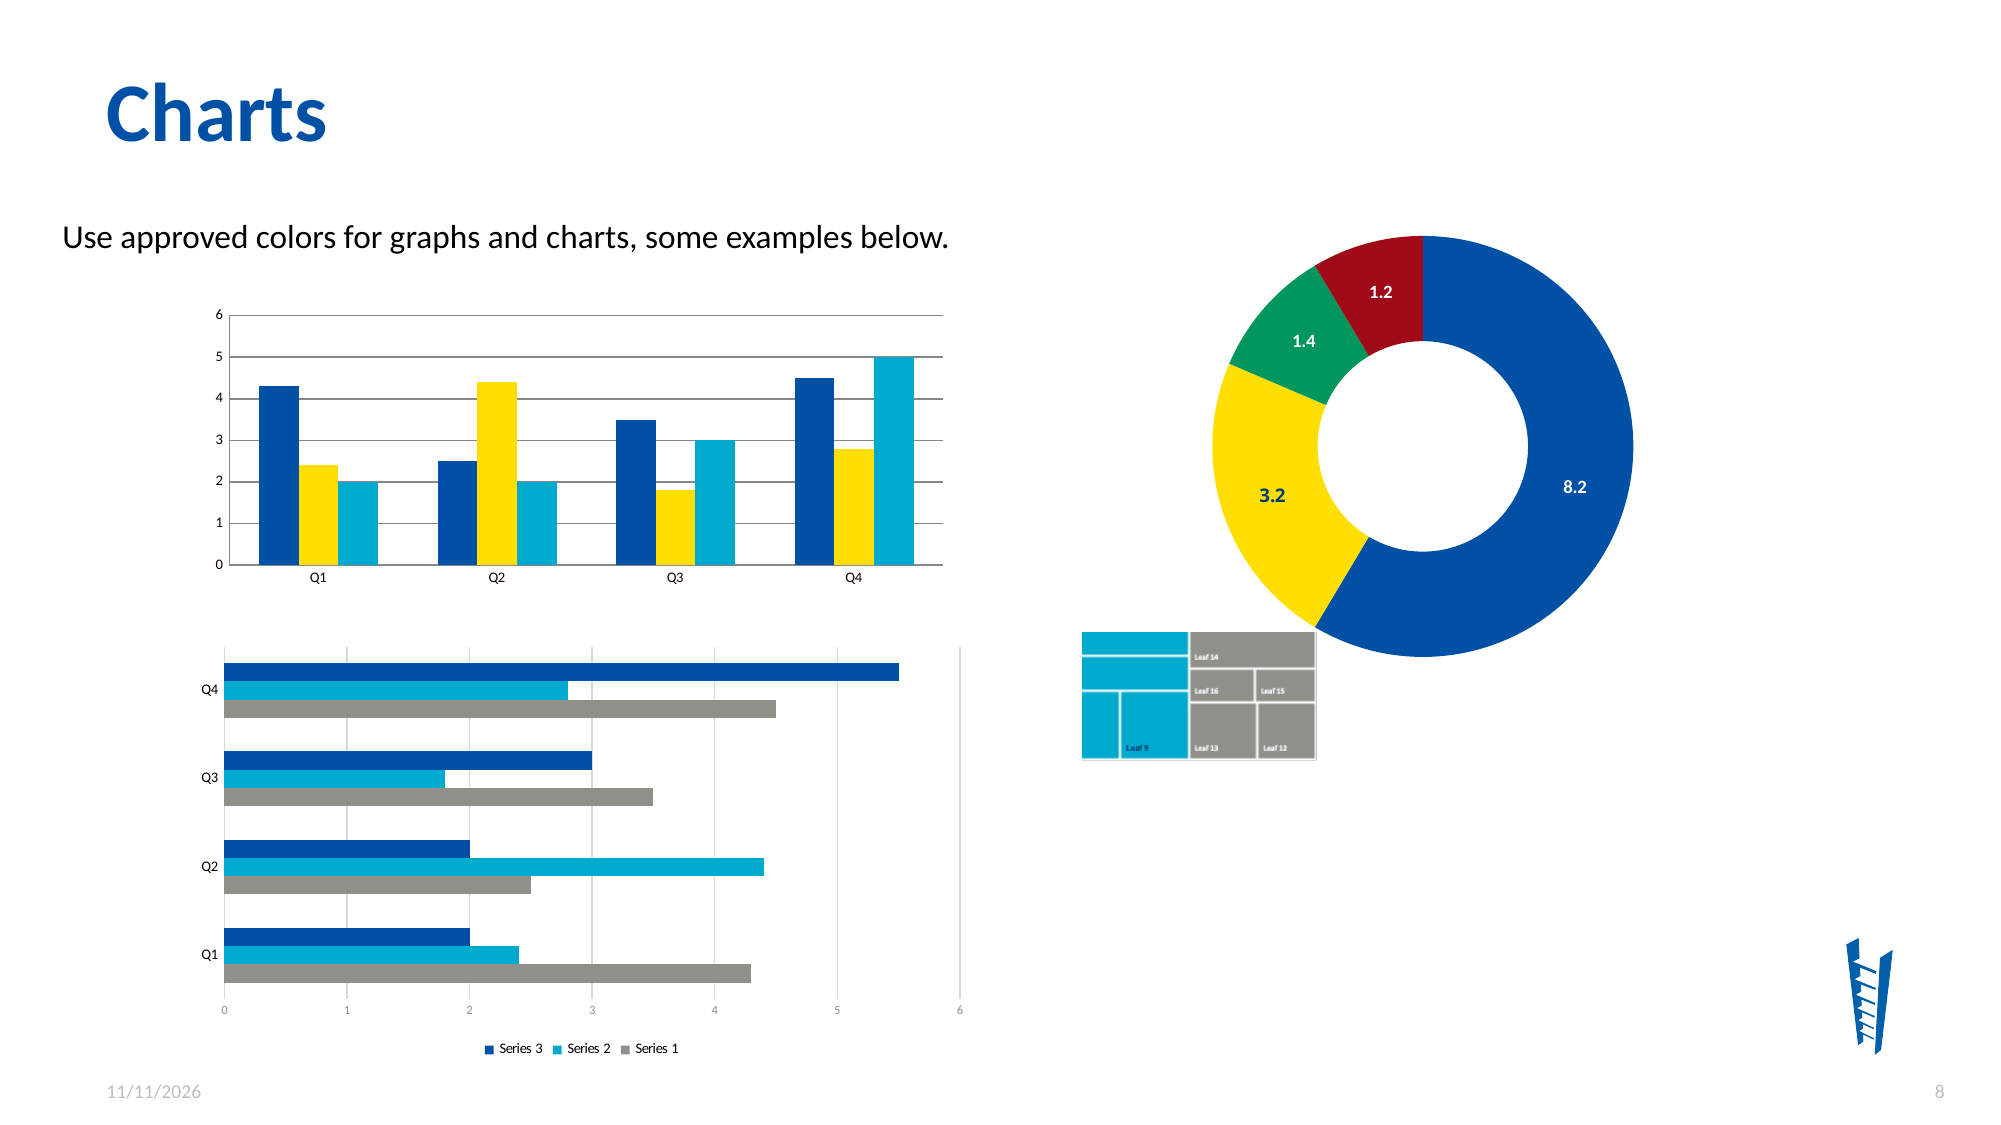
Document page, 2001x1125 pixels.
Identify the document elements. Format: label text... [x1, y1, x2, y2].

chart [185, 637, 980, 1064]
text_box Use approved colors for graphs and charts, some examples below. [62, 215, 1050, 255]
picture [1846, 938, 1893, 1055]
title Charts [106, 44, 1392, 171]
picture [1082, 632, 1768, 1026]
chart [166, 226, 1744, 666]
